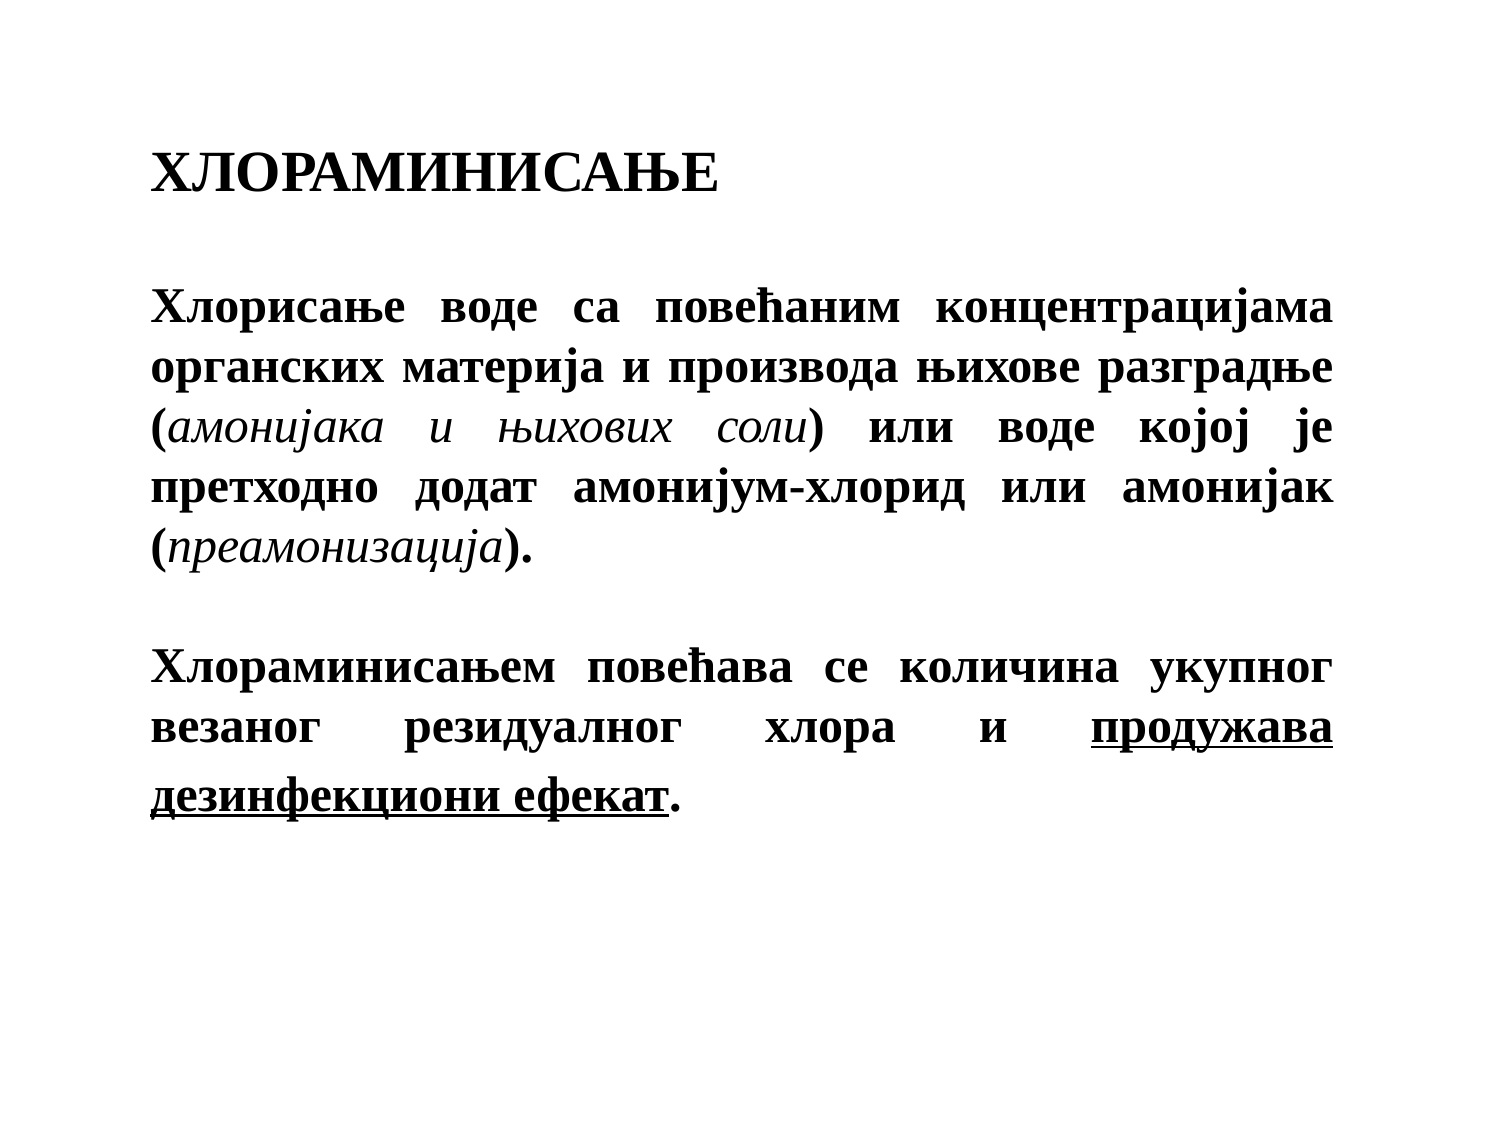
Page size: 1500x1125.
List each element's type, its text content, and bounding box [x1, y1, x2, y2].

text_box ХЛОРАМИНИСАЊЕ Хлорисање воде са повећаним концентрацијама органских материја и производа њихове разградње (амонијака и њихових соли) или воде којој је претходно додат амонијум-хлорид или амонијак (преамонизација). Хлораминисањем повећава се количина укупног везаног резидуалног хлора и продужава дезинфекциони ефекат. [135, 125, 1349, 930]
